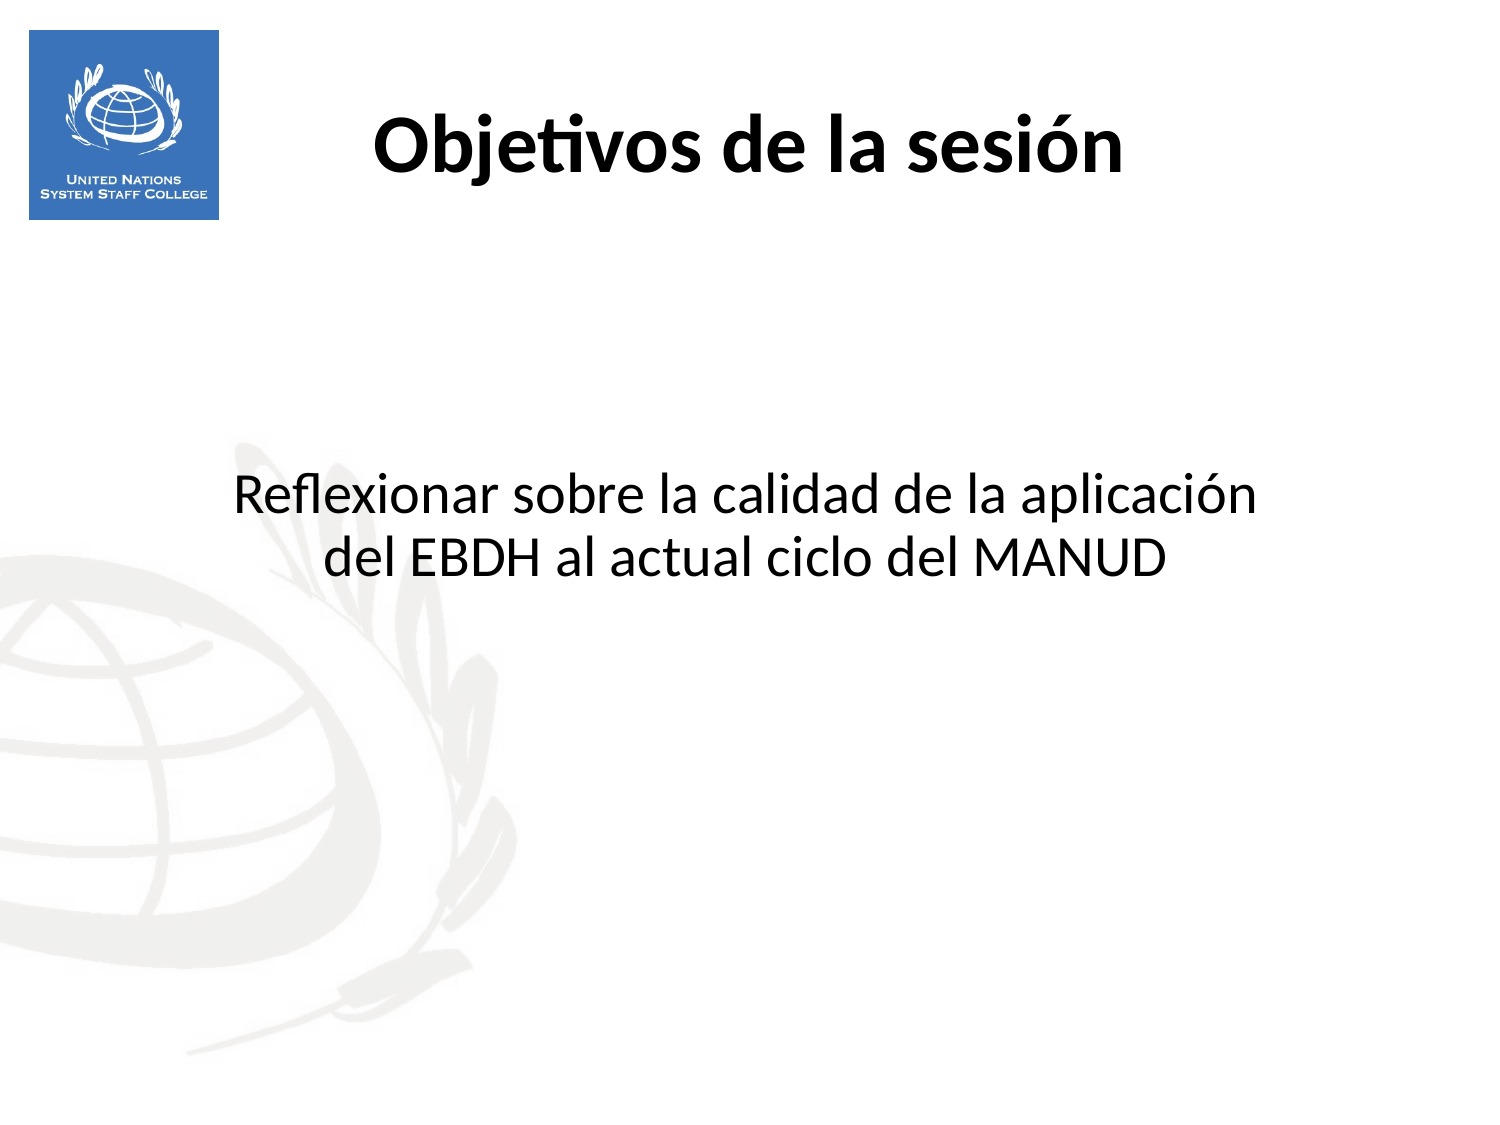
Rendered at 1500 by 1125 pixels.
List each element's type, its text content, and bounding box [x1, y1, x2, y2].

text_box Objetivos de la sesión [74, 45, 1425, 233]
text_box Reflexionar sobre la calidad de la aplicación del EBDH al actual ciclo del MANUD [189, 456, 1302, 773]
picture [29, 30, 219, 220]
